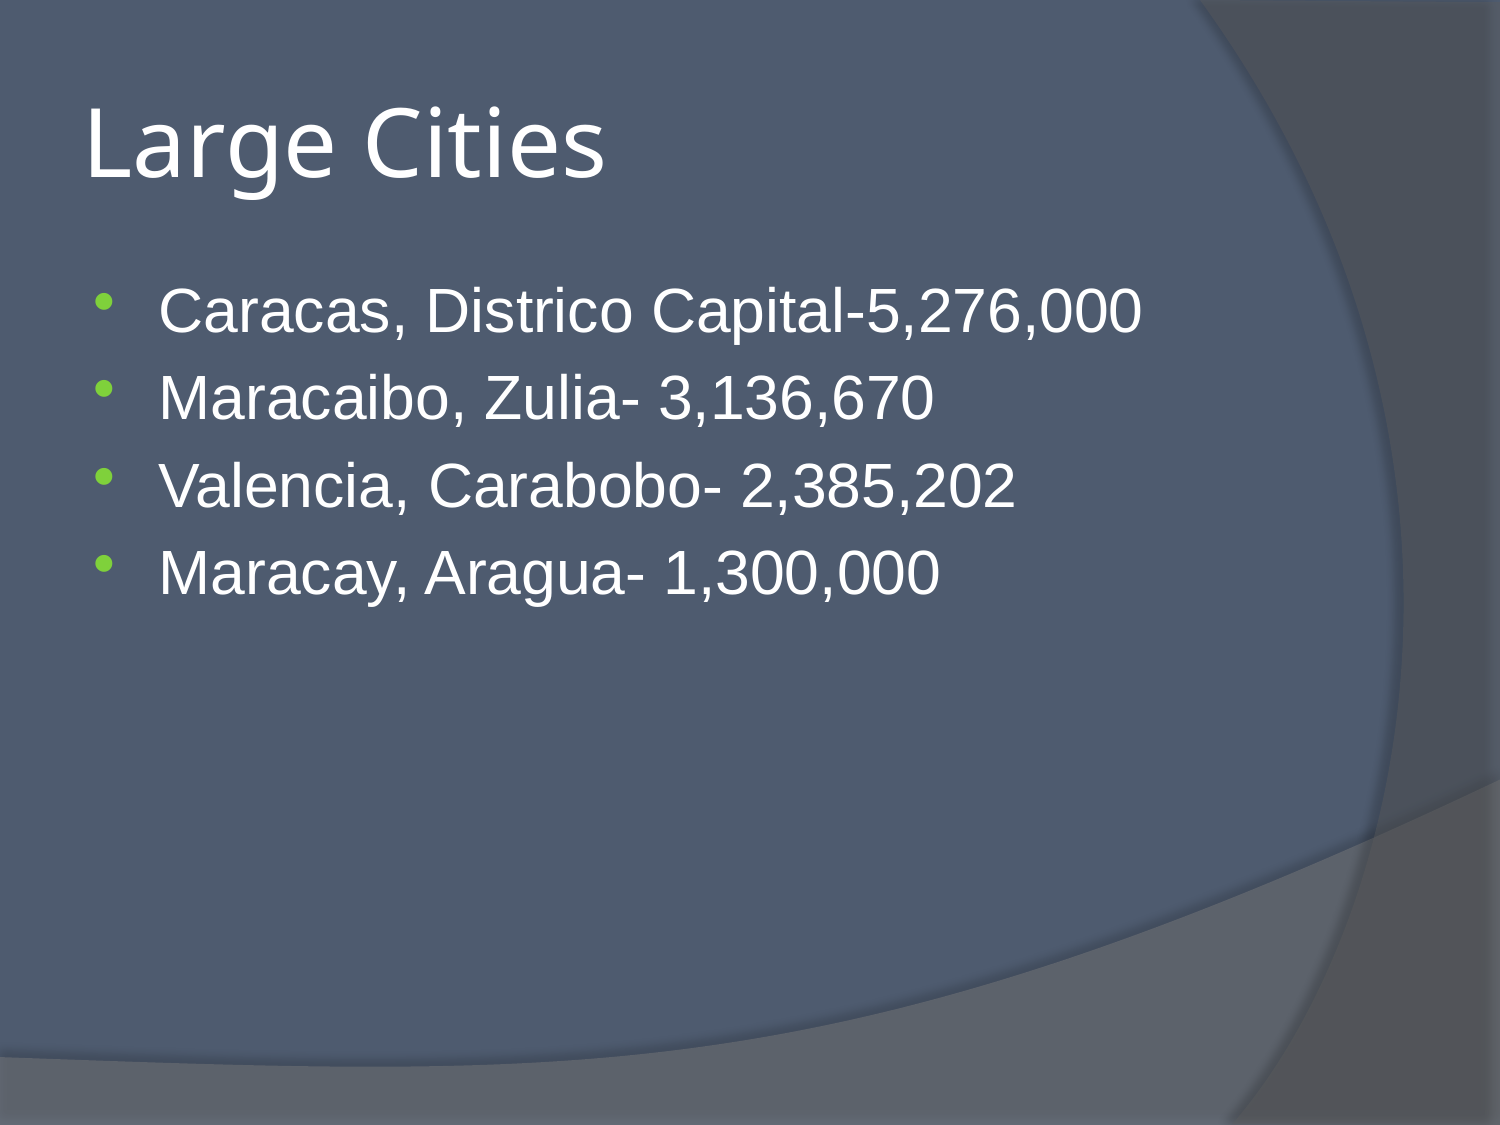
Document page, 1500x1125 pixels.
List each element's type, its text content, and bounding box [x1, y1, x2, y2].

list Caracas, Districo Capital-5,276,000 Maracaibo, Zulia- 3,136,670 Valencia, Carabobo- 2,385,202 Maracay, Aragua- 1,300,000 [75, 262, 1300, 1005]
title Large Cities [75, 45, 1300, 233]
